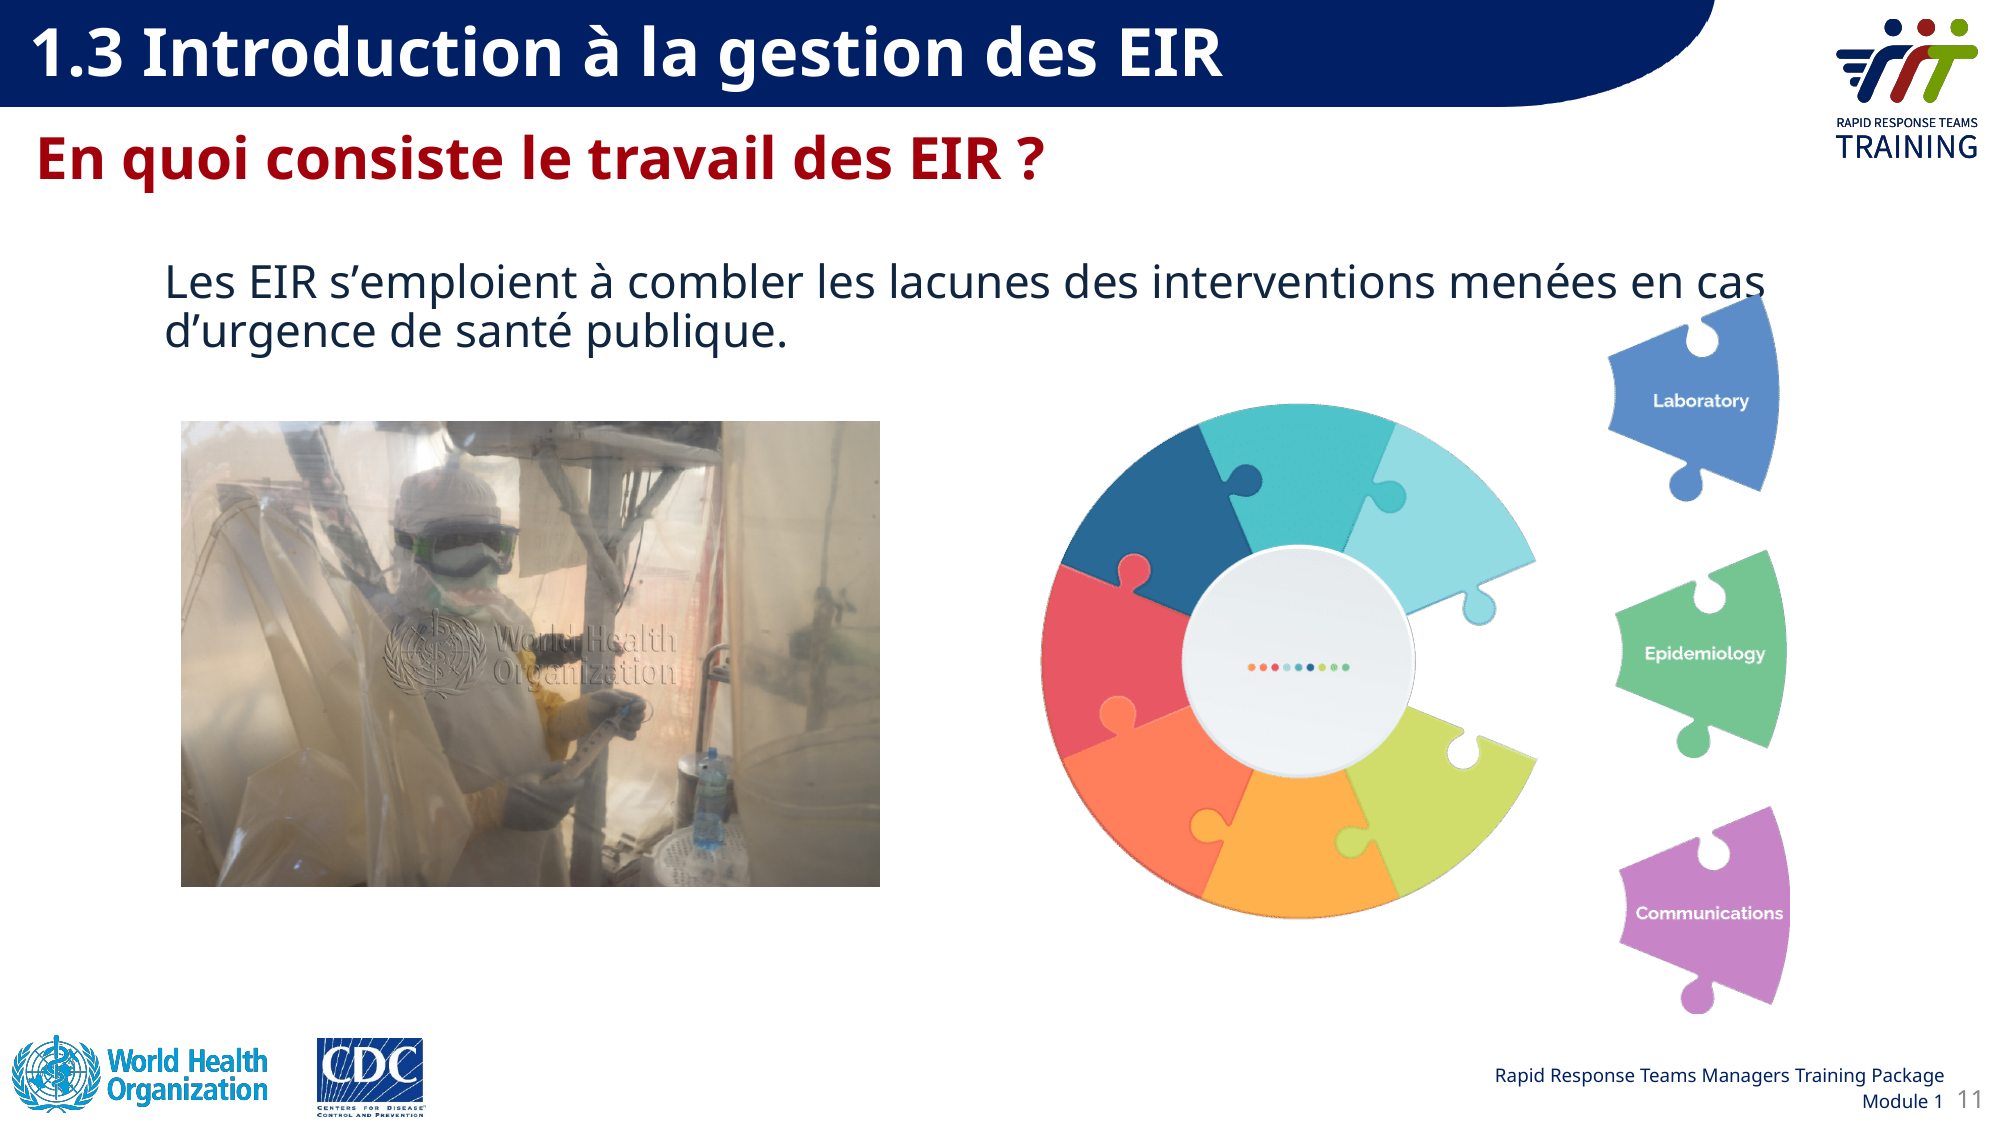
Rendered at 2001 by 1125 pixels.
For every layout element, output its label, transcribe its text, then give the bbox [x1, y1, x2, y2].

picture [12, 1083, 48, 1113]
list En quoi consiste le travail des EIR ? [27, 121, 1540, 225]
picture [46, 1056, 54, 1062]
picture [34, 1054, 43, 1078]
picture [24, 1054, 36, 1087]
picture [30, 1083, 37, 1091]
picture [317, 1038, 426, 1117]
picture [36, 1088, 78, 1105]
picture [22, 1062, 26, 1077]
picture [50, 1108, 62, 1113]
text_box 11 [1557, 1075, 1993, 1121]
picture [0, 0, 1717, 107]
text_box 1.3 Introduction à la gestion des EIR [22, 2, 1534, 105]
picture [1835, 19, 1978, 167]
picture [71, 1053, 90, 1091]
list Les EIR sʼemploient à combler les lacunes des interventions menées en cas dʼurgence de santé publique. [154, 250, 1876, 1016]
picture [1015, 293, 1790, 1015]
picture [59, 1035, 267, 1113]
picture [12, 1035, 54, 1068]
picture [40, 1062, 47, 1070]
picture [181, 420, 880, 887]
